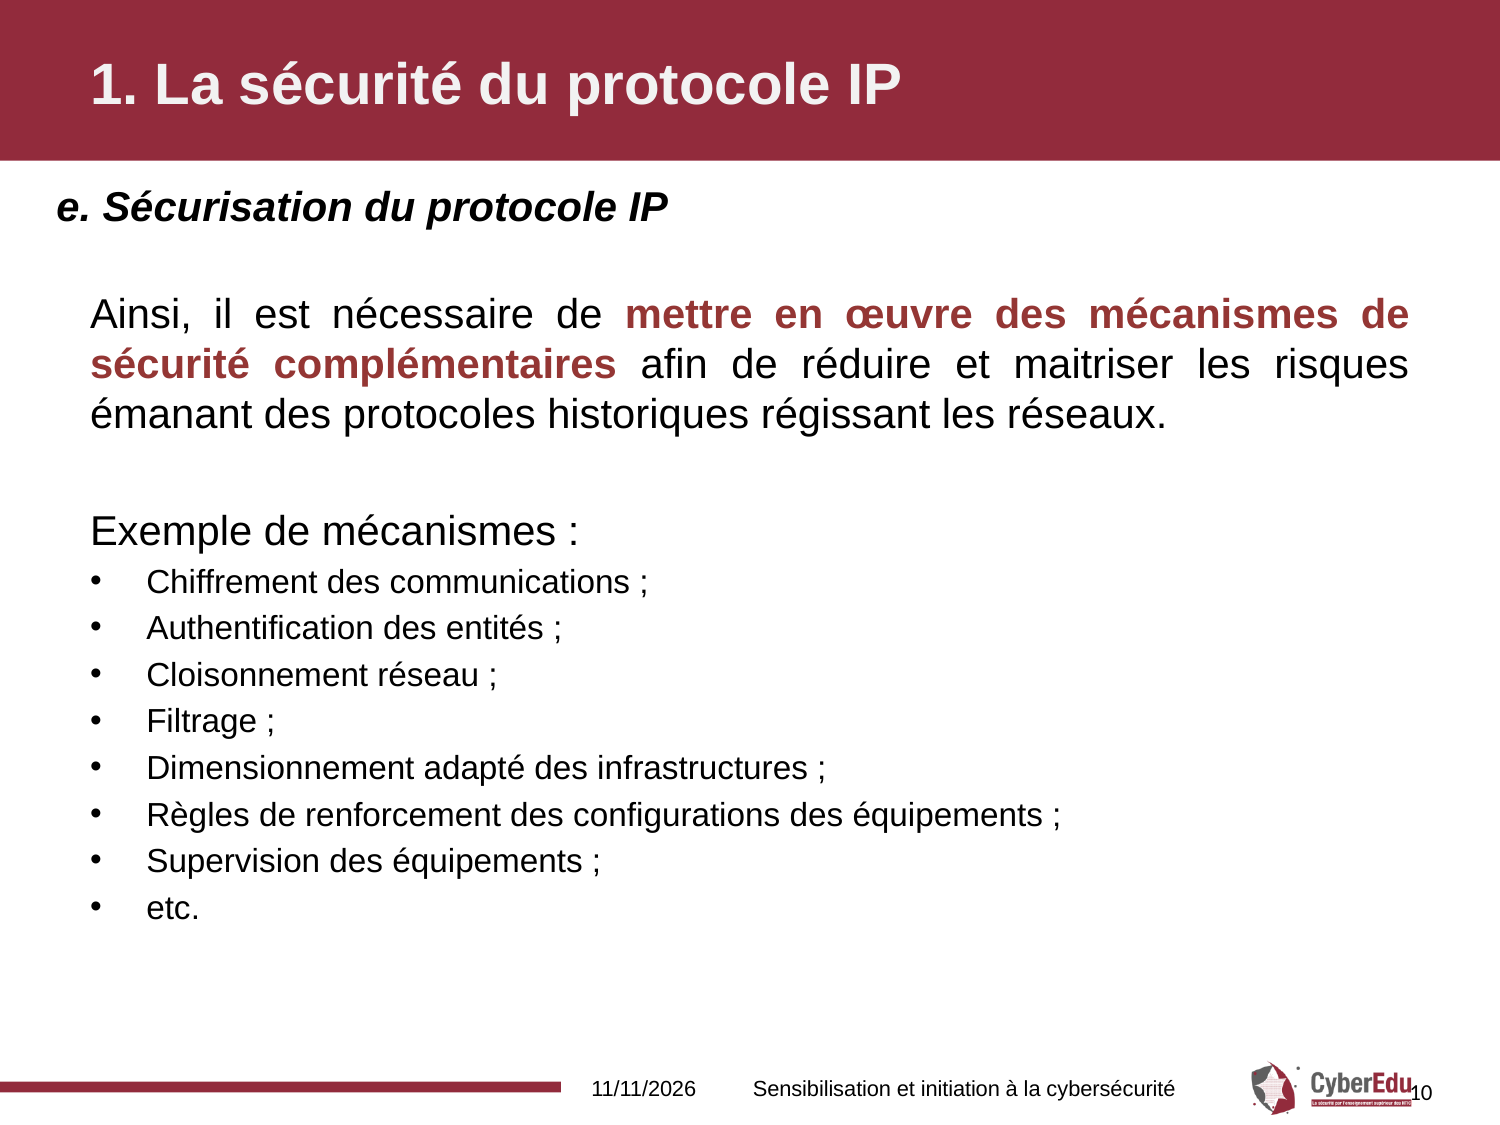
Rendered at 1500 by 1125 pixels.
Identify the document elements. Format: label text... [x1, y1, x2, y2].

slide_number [561, 1057, 727, 1118]
footer Sensibilisation et initiation à la cybersécurité [738, 1057, 1236, 1118]
picture [1246, 1060, 1412, 1115]
text_box e. Sécurisation du protocole IP [41, 172, 1471, 268]
list Ainsi, il est nécessaire de mettre en œuvre des mécanismes de sécurité complémentaires afin de réduire et maitriser les risques émanant des protocoles historiques régissant les réseaux. Exemple de mécanismes : Chiffrement des communications ; Authentification des entités ; Cloisonnement réseau ; Filtrage ; Dimensionnement adapté des infrastructures ; Règles de renforcement des configurations des équipements ; Supervision des équipements ; etc. [75, 278, 1425, 1035]
title 1. La sécurité du protocole IP [75, 1, 1425, 161]
